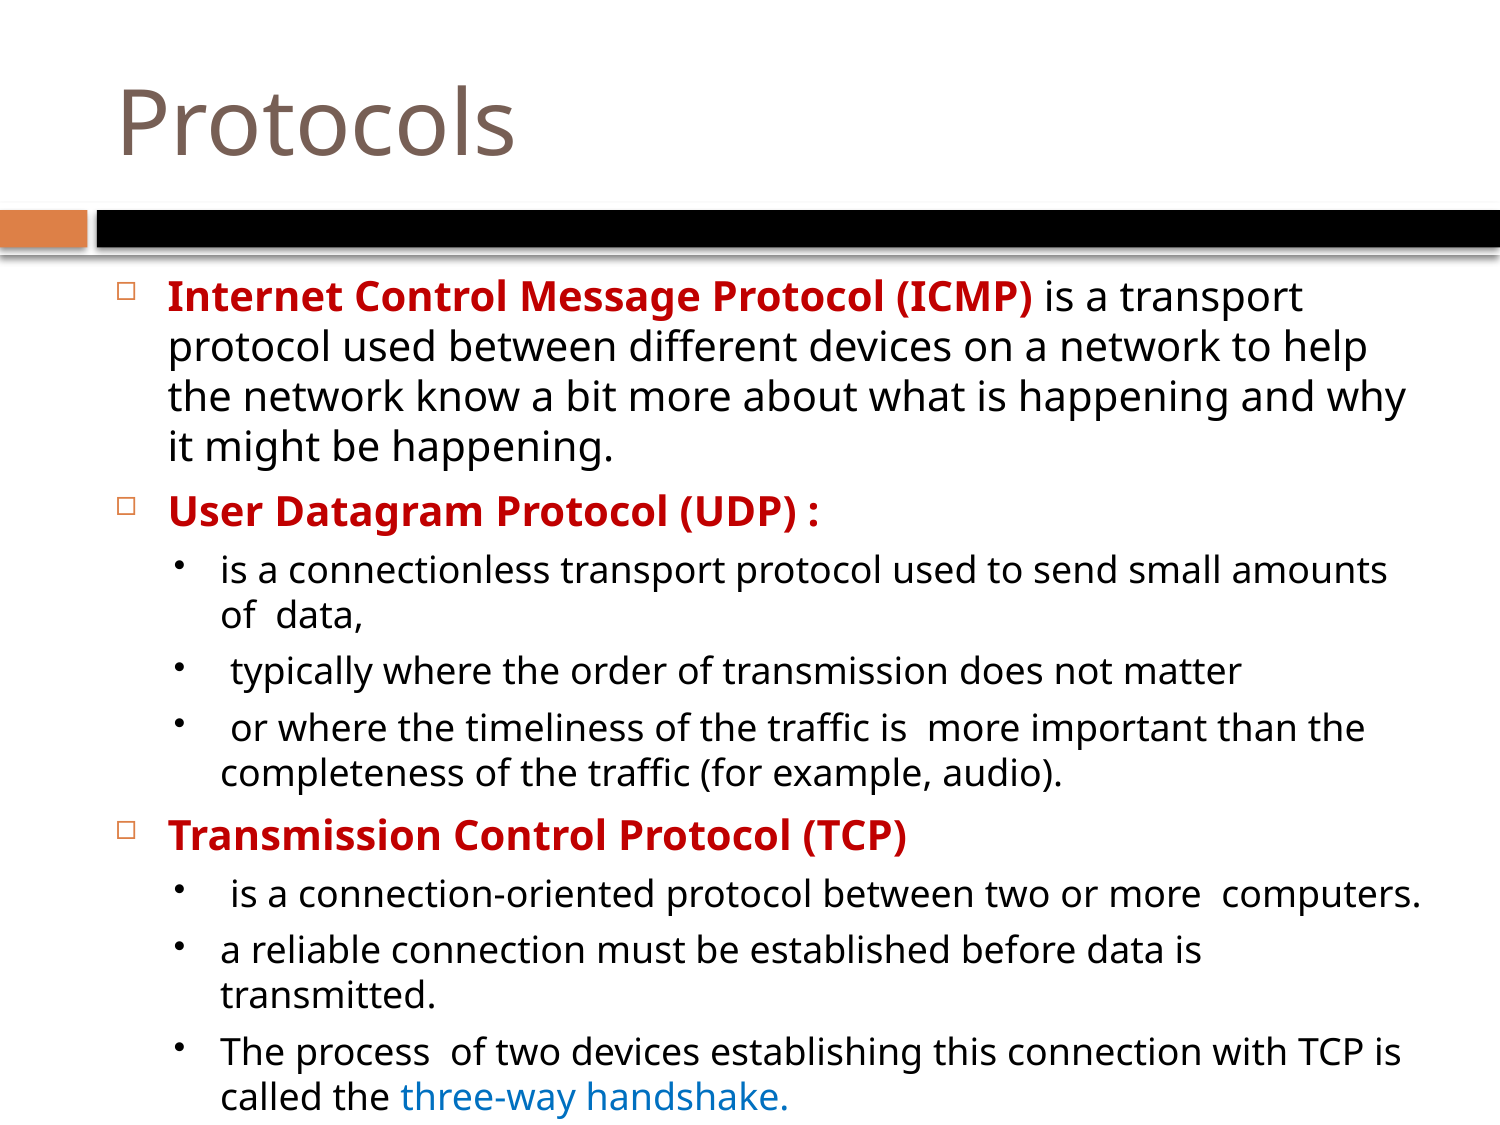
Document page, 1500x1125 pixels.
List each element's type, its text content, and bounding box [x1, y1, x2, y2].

list Internet Control Message Protocol (ICMP) is a transport protocol used between different devices on a network to help the network know a bit more about what is happening and why it might be happening. User Datagram Protocol (UDP) : is a connectionless transport protocol used to send small amounts of data, typically where the order of transmission does not matter or where the timeliness of the traffic is more important than the completeness of the traffic (for example, audio). Transmission Control Protocol (TCP) is a connection-oriented protocol between two or more computers. a reliable connection must be established before data is transmitted. The process of two devices establishing this connection with TCP is called the three-way handshake. [100, 262, 1438, 1000]
title Protocols [100, 37, 1438, 200]
